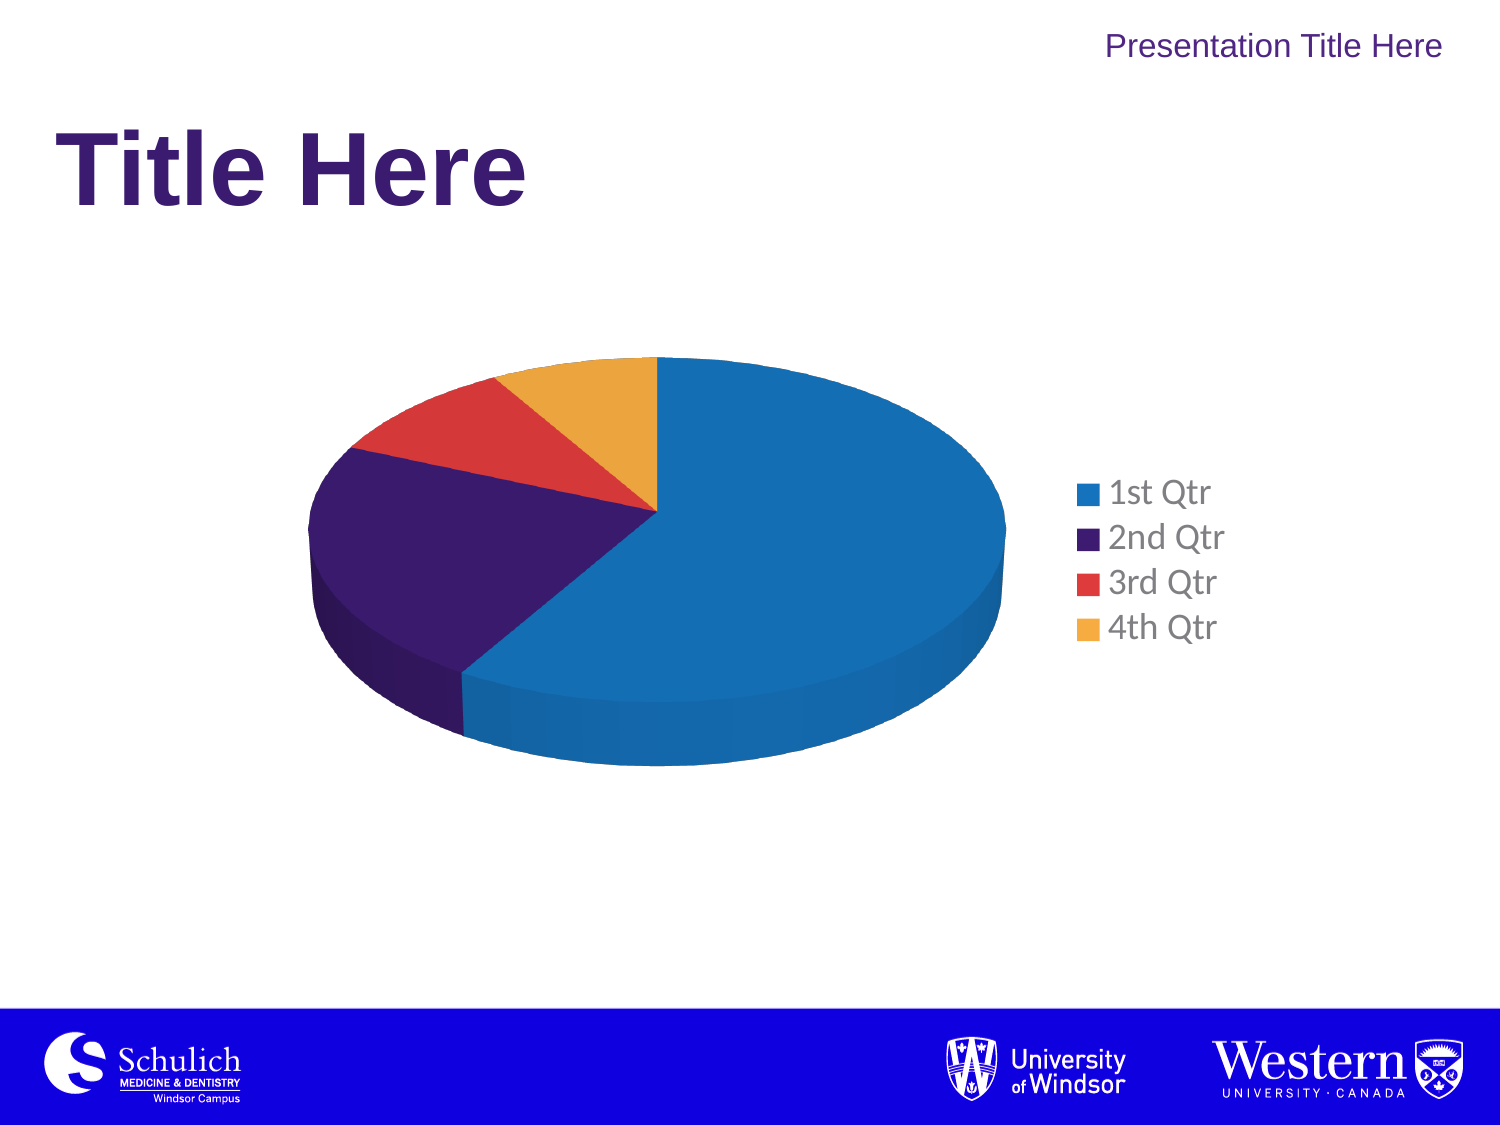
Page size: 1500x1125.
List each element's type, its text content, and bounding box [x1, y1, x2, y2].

text_box Title Here [40, 94, 1354, 454]
chart [249, 228, 1251, 897]
text_box Presentation Title Here [935, 17, 1459, 72]
picture [0, 0, 1500, 1125]
